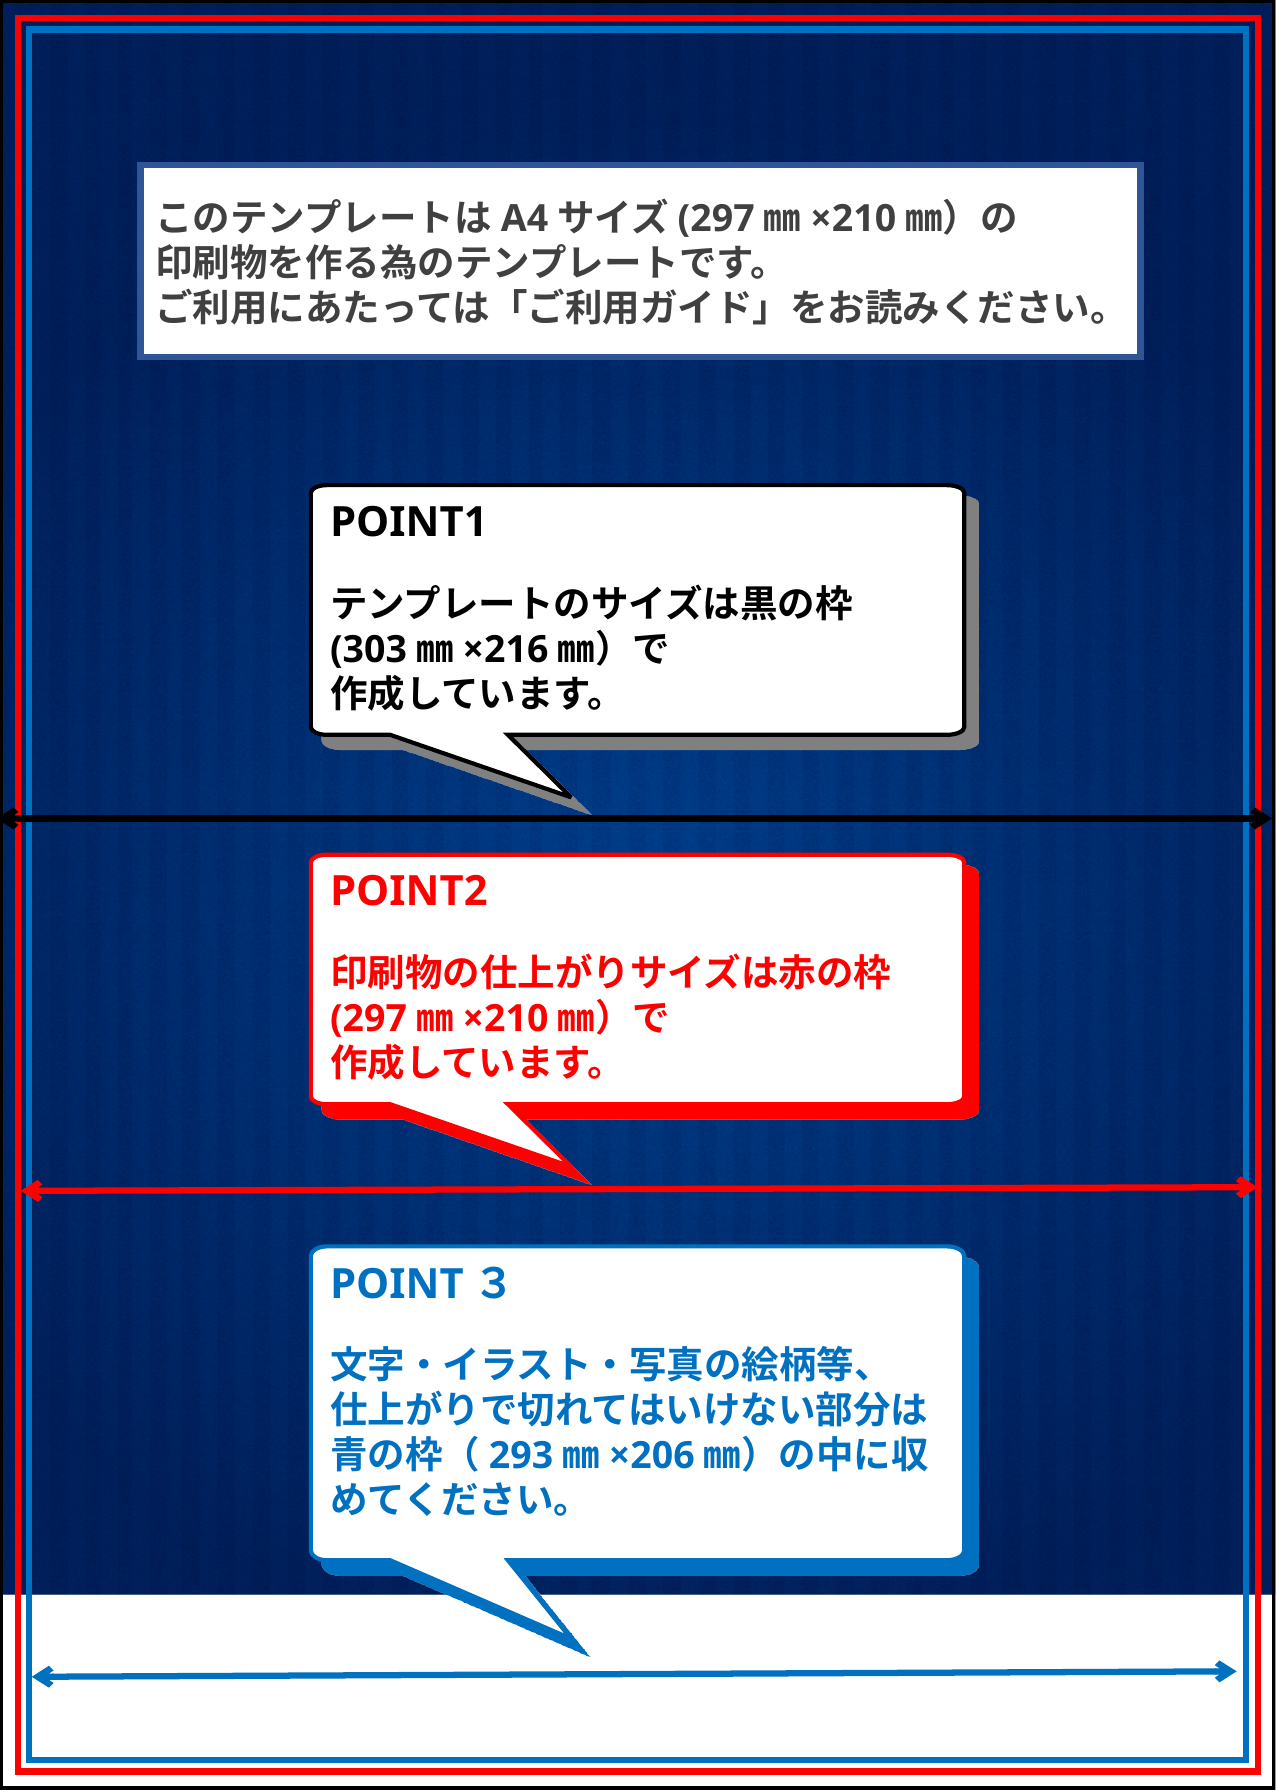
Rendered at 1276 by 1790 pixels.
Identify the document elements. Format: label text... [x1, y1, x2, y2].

text_box [28, 822, 1247, 1187]
text_box POINT1 テンプレートのサイズは黒の枠 (303㎜×216㎜）で 作成しています。 [310, 485, 965, 798]
text_box [28, 1191, 1247, 1761]
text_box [20, 1187, 1258, 1191]
text_box [17, 17, 1259, 815]
text_box POINT３ 文字・イラスト・写真の絵柄等、 仕上がりで切れてはいけない部分は 青の枠（293㎜×206㎜）の中に収めてください。 [310, 1246, 965, 1639]
text_box [28, 28, 1247, 815]
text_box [31, 1671, 1237, 1677]
text_box [0, 0, 1276, 1790]
text_box POINT2 印刷物の仕上がりサイズは赤の枠(297㎜×210㎜）で 作成しています。 [310, 854, 965, 1167]
text_box [17, 822, 1259, 1773]
text_box このテンプレートはA4サイズ(297㎜×210㎜）の 印刷物を作る為のテンプレートです。 ご利用にあたっては「ご利用ガイド」をお読みください。 [140, 164, 1142, 358]
